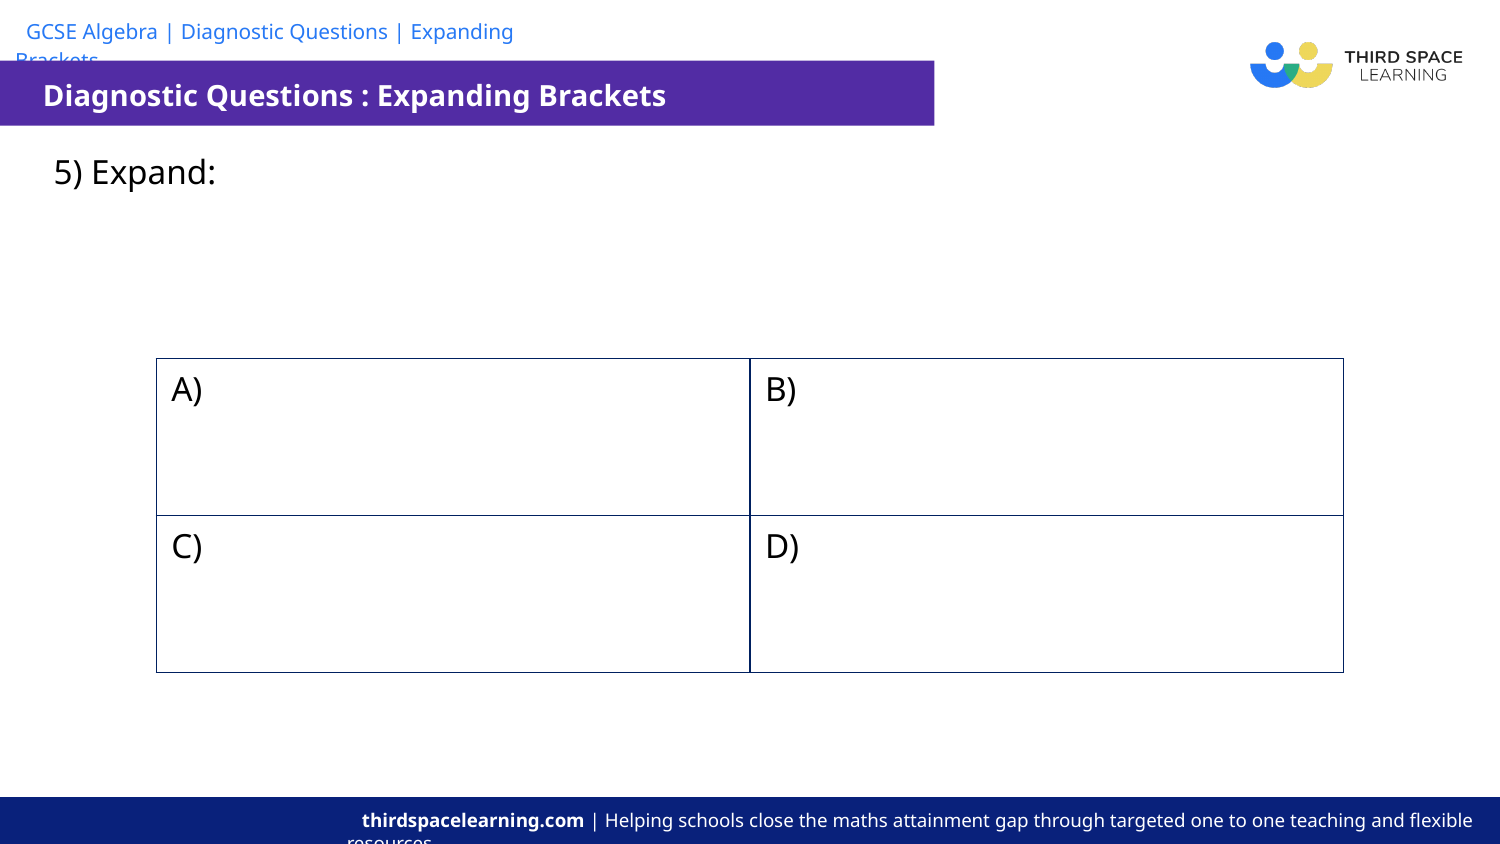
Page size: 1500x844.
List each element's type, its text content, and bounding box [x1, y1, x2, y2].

text_box Diagnostic Questions : Expanding Brackets [27, 61, 778, 127]
picture [1250, 33, 1465, 99]
